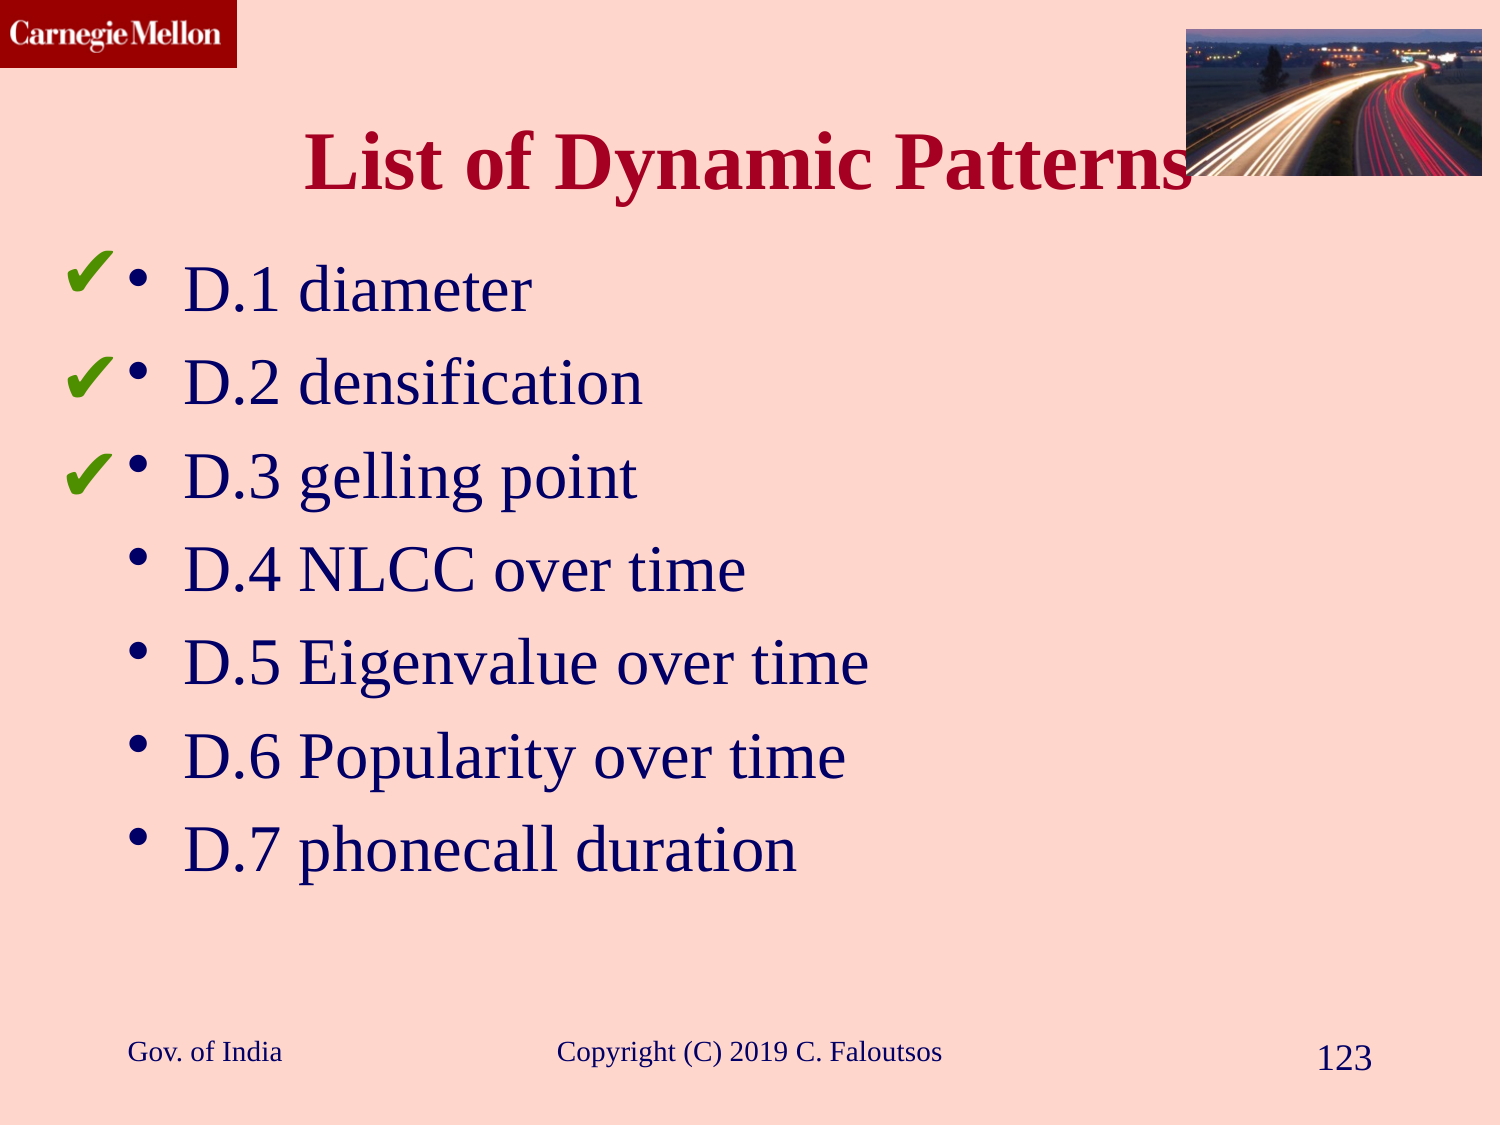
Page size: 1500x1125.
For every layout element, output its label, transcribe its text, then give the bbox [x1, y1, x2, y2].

picture [0, 0, 237, 68]
footer Copyright (C) 2019 C. Faloutsos [512, 1024, 988, 1101]
text_box ✔️ [43, 419, 137, 525]
picture [1186, 29, 1483, 176]
title List of Dynamic Patterns [112, 99, 1388, 213]
list D.1 diameter D.2 densification D.3 gelling point D.4 NLCC over time D.5 Eigenvalue over time D.6 Popularity over time D.7 phonecall duration [112, 237, 1388, 1001]
slide_number Gov. of India [112, 1024, 426, 1101]
text_box ✔️ [45, 321, 138, 427]
text_box ✔️ [45, 215, 138, 321]
slide_number 123 [1074, 1024, 1388, 1101]
